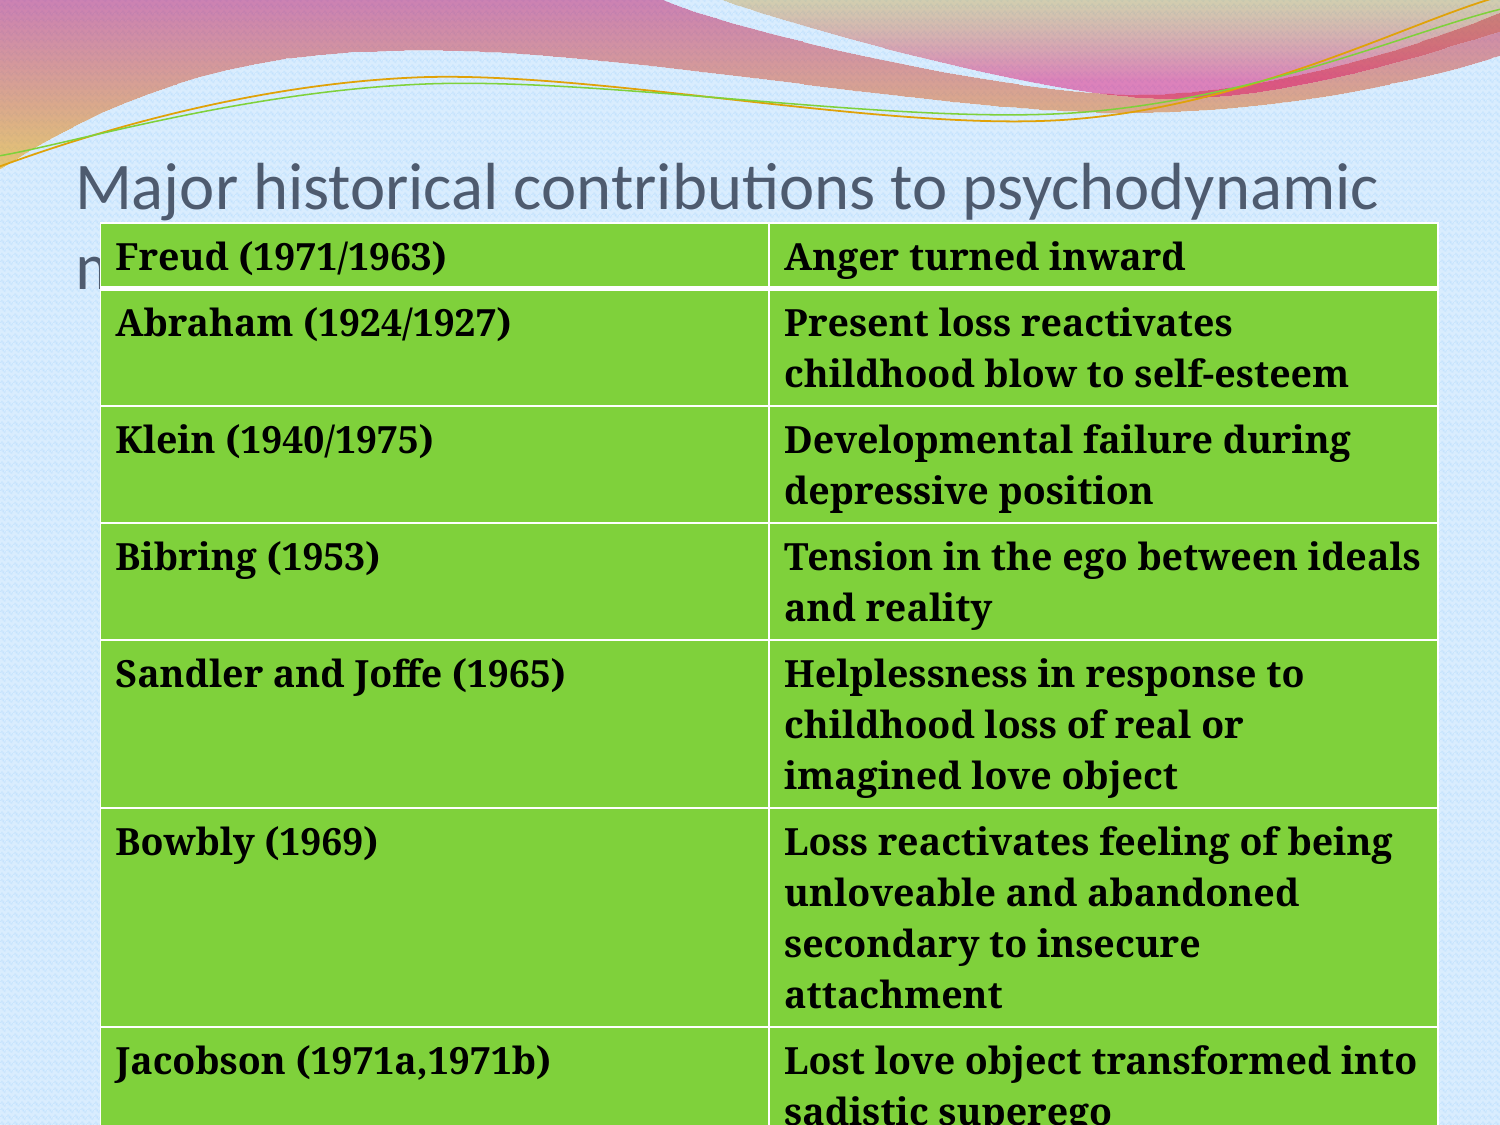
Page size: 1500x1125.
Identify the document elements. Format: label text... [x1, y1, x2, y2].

table_cell Loss reactivates feeling of being unloveable and abandoned secondary to insecure attachment [770, 809, 1437, 1026]
table_cell Helplessness in response to childhood loss of real or imagined love object [770, 641, 1437, 807]
table_cell Bibring (1953) [101, 524, 768, 639]
table_cell Sandler and Joffe (1965) [101, 641, 768, 807]
table_cell Tension in the ego between ideals and reality [770, 524, 1437, 639]
table_header Anger turned inward [770, 224, 1437, 286]
table_cell Klein (1940/1975) [101, 407, 768, 522]
table_cell Bowbly (1969) [101, 809, 768, 1026]
table_cell Abraham (1924/1927) [101, 291, 768, 405]
table_cell Jacobson (1971a,1971b) [101, 1028, 768, 1125]
table_cell Lost love object transformed into sadistic superego [770, 1028, 1437, 1125]
table_cell Present loss reactivates childhood blow to self-esteem [770, 291, 1437, 405]
title Major historical contributions to psychodynamic models of depression/dysthimia [75, 115, 1425, 303]
table_cell Developmental failure during depressive position [770, 407, 1437, 522]
table_header Freud (1971/1963) [101, 224, 768, 286]
